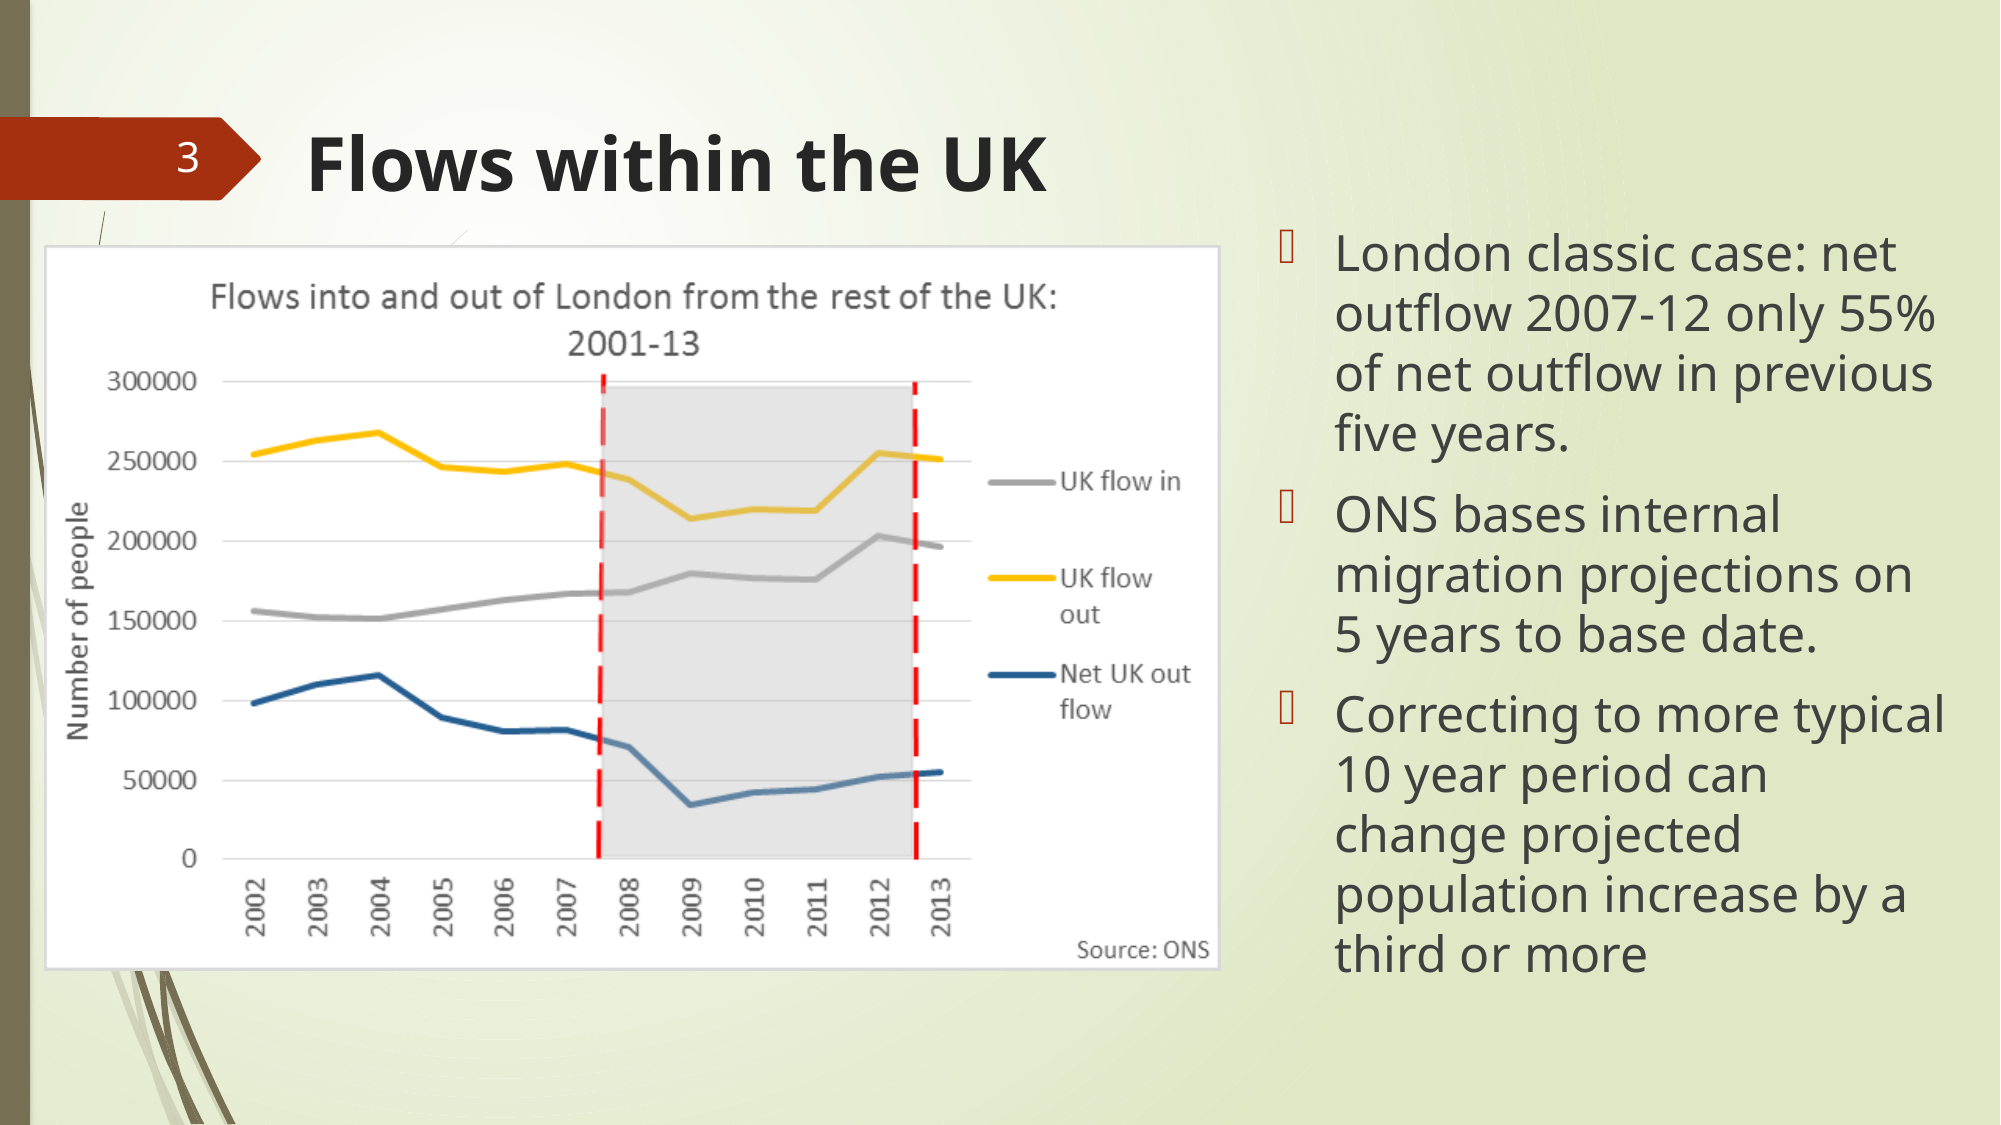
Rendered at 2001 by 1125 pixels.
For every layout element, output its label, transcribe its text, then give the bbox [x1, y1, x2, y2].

slide_number 3 [87, 129, 216, 190]
title Flows within the UK [290, 109, 1752, 218]
list London classic case: net outflow 2007-12 only 55% of net outflow in previous five years. ONS bases internal migration projections on 5 years to base date. Correcting to more typical 10 year period can change projected population increase by a third or more [1263, 213, 1967, 1052]
picture [44, 244, 1221, 971]
